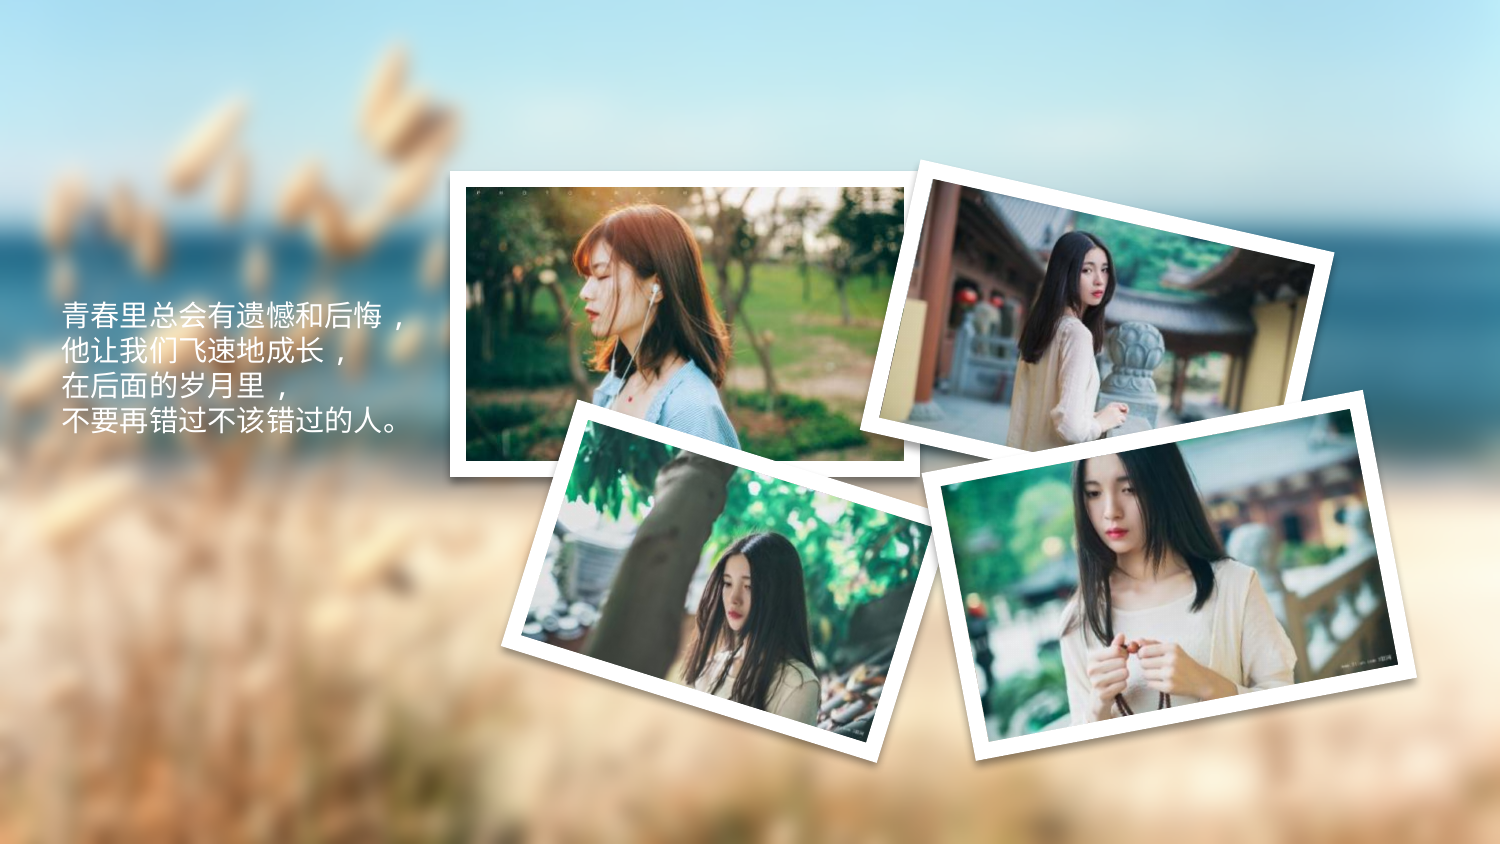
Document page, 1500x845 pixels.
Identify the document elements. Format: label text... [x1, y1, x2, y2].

picture [0, 0, 1500, 844]
text_box 青春里总会有遗憾和后悔, 他让我们飞速地成长, 在后面的岁月里, 不要再错过不该错过的人。 [46, 289, 428, 445]
